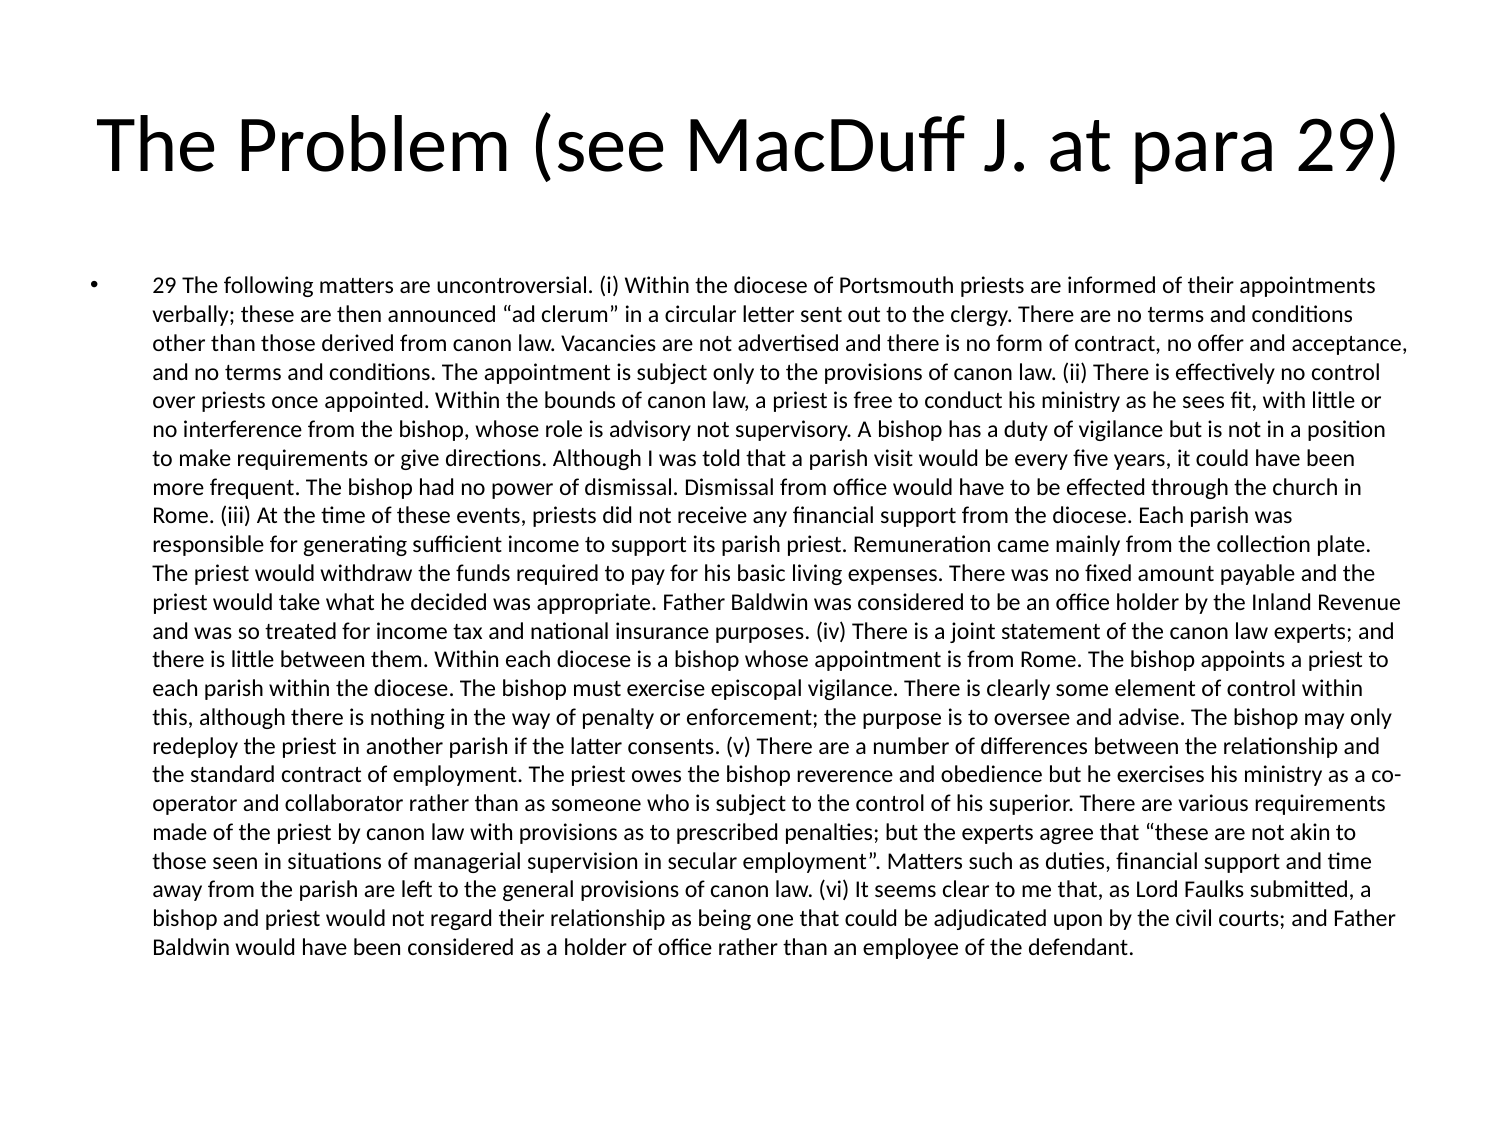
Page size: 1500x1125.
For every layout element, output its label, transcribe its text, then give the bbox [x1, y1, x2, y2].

list 29 The following matters are uncontroversial. (i) Within the diocese of Portsmouth priests are informed of their appointments verbally; these are then announced “ad clerum” in a circular letter sent out to the clergy. There are no terms and conditions other than those derived from canon law. Vacancies are not advertised and there is no form of contract, no offer and acceptance, and no terms and conditions. The appointment is subject only to the provisions of canon law. (ii) There is effectively no control over priests once appointed. Within the bounds of canon law, a priest is free to conduct his ministry as he sees fit, with little or no interference from the bishop, whose role is advisory not supervisory. A bishop has a duty of vigilance but is not in a position to make requirements or give directions. Although I was told that a parish visit would be every five years, it could have been more frequent. The bishop had no power of dismissal. Dismissal from office would have to be effected through the church in Rome. (iii) At the time of these events, priests did not receive any financial support from the diocese. Each parish was responsible for generating sufficient income to support its parish priest. Remuneration came mainly from the collection plate. The priest would withdraw the funds required to pay for his basic living expenses. There was no fixed amount payable and the priest would take what he decided was appropriate. Father Baldwin was considered to be an office holder by the Inland Revenue and was so treated for income tax and national insurance purposes. (iv) There is a joint statement of the canon law experts; and there is little between them. Within each diocese is a bishop whose appointment is from Rome. The bishop appoints a priest to each parish within the diocese. The bishop must exercise episcopal vigilance. There is clearly some element of control within this, although there is nothing in the way of penalty or enforcement; the purpose is to oversee and advise. The bishop may only redeploy the priest in another parish if the latter consents. (v) There are a number of differences between the relationship and the standard contract of employment. The priest owes the bishop reverence and obedience but he exercises his ministry as a co-operator and collaborator rather than as someone who is subject to the control of his superior. There are various requirements made of the priest by canon law with provisions as to prescribed penalties; but the experts agree that “these are not akin to those seen in situations of managerial supervision in secular employment”. Matters such as duties, financial support and time away from the parish are left to the general provisions of canon law. (vi) It seems clear to me that, as Lord Faulks submitted, a bishop and priest would not regard their relationship as being one that could be adjudicated upon by the civil courts; and Father Baldwin would have been considered as a holder of office rather than an employee of the defendant. [75, 262, 1425, 1005]
title The Problem (see MacDuff J. at para 29) [75, 45, 1425, 233]
